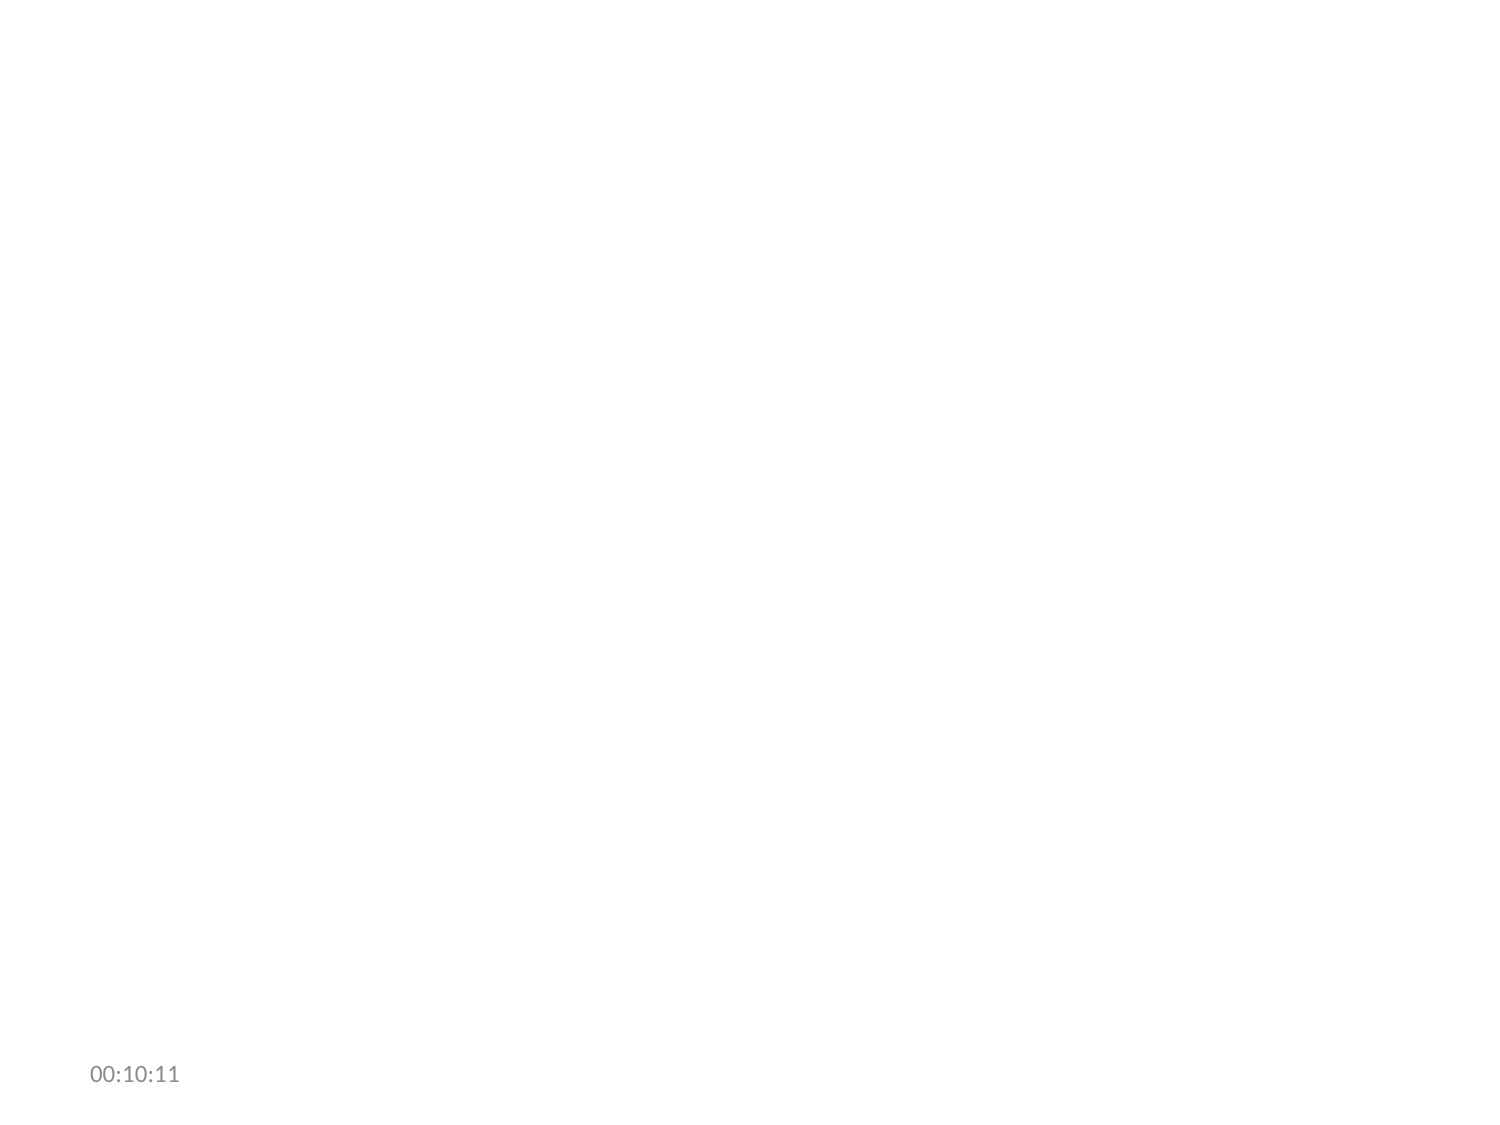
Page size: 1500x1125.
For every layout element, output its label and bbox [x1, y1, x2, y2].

slide_number [75, 1042, 425, 1103]
